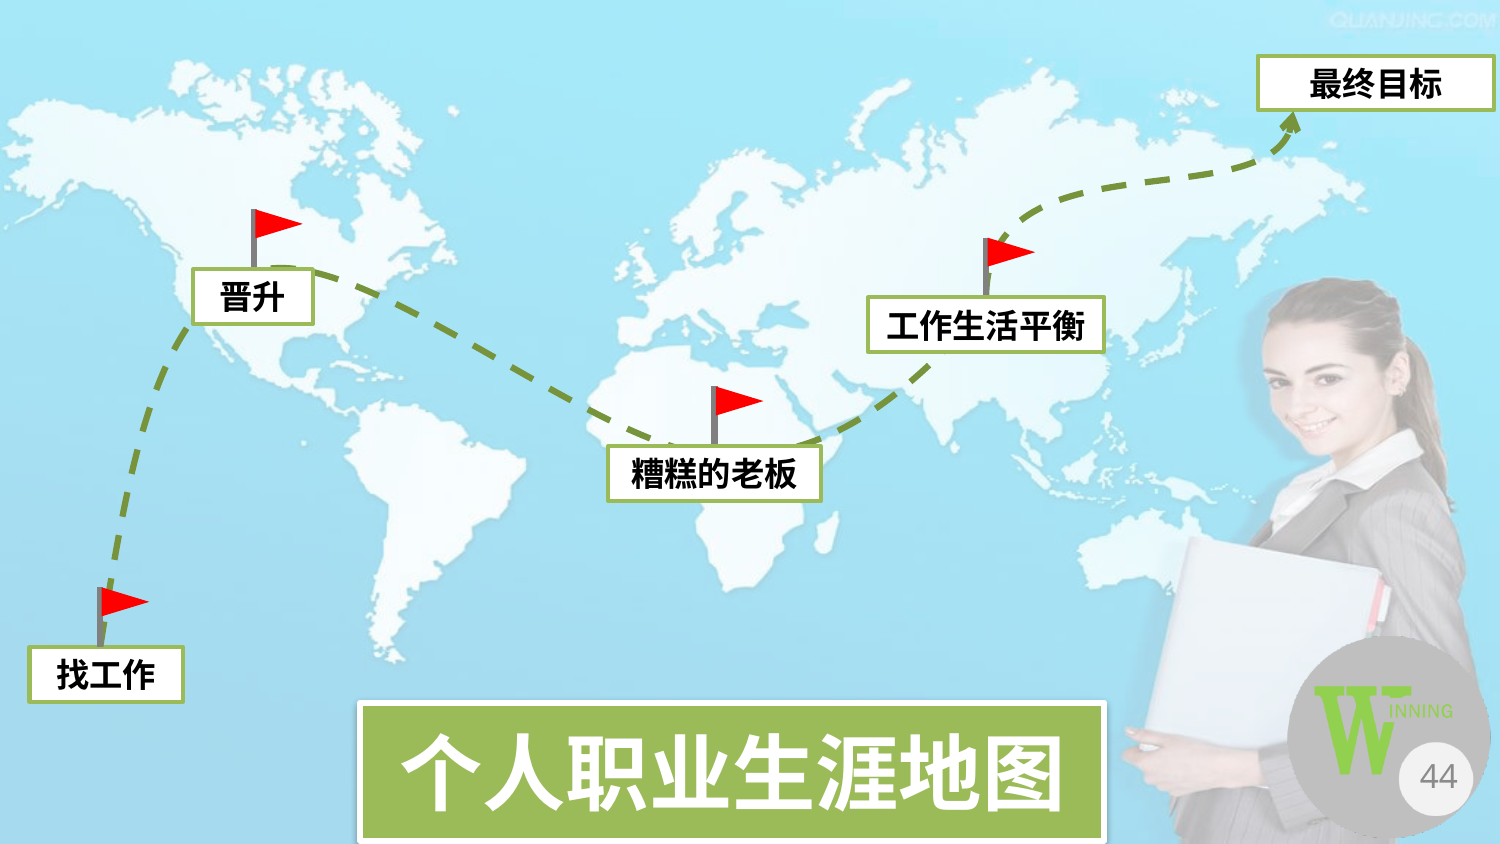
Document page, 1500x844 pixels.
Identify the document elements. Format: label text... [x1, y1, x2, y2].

text_box 找工作 [27, 645, 185, 704]
text_box 个人职业生涯地图 [357, 700, 1107, 844]
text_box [1046, 50, 1234, 359]
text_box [253, 208, 304, 270]
text_box [769, 354, 944, 444]
slide_number 44 [1395, 754, 1483, 800]
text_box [100, 586, 150, 648]
picture [1281, 625, 1495, 844]
text_box 晋升 [191, 267, 315, 326]
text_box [714, 386, 764, 447]
text_box 糟糕的老板 [606, 444, 823, 503]
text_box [985, 237, 1036, 298]
text_box 最终目标 [1256, 54, 1496, 112]
text_box [108, 270, 709, 626]
text_box 工作生活平衡 [866, 295, 1041, 354]
